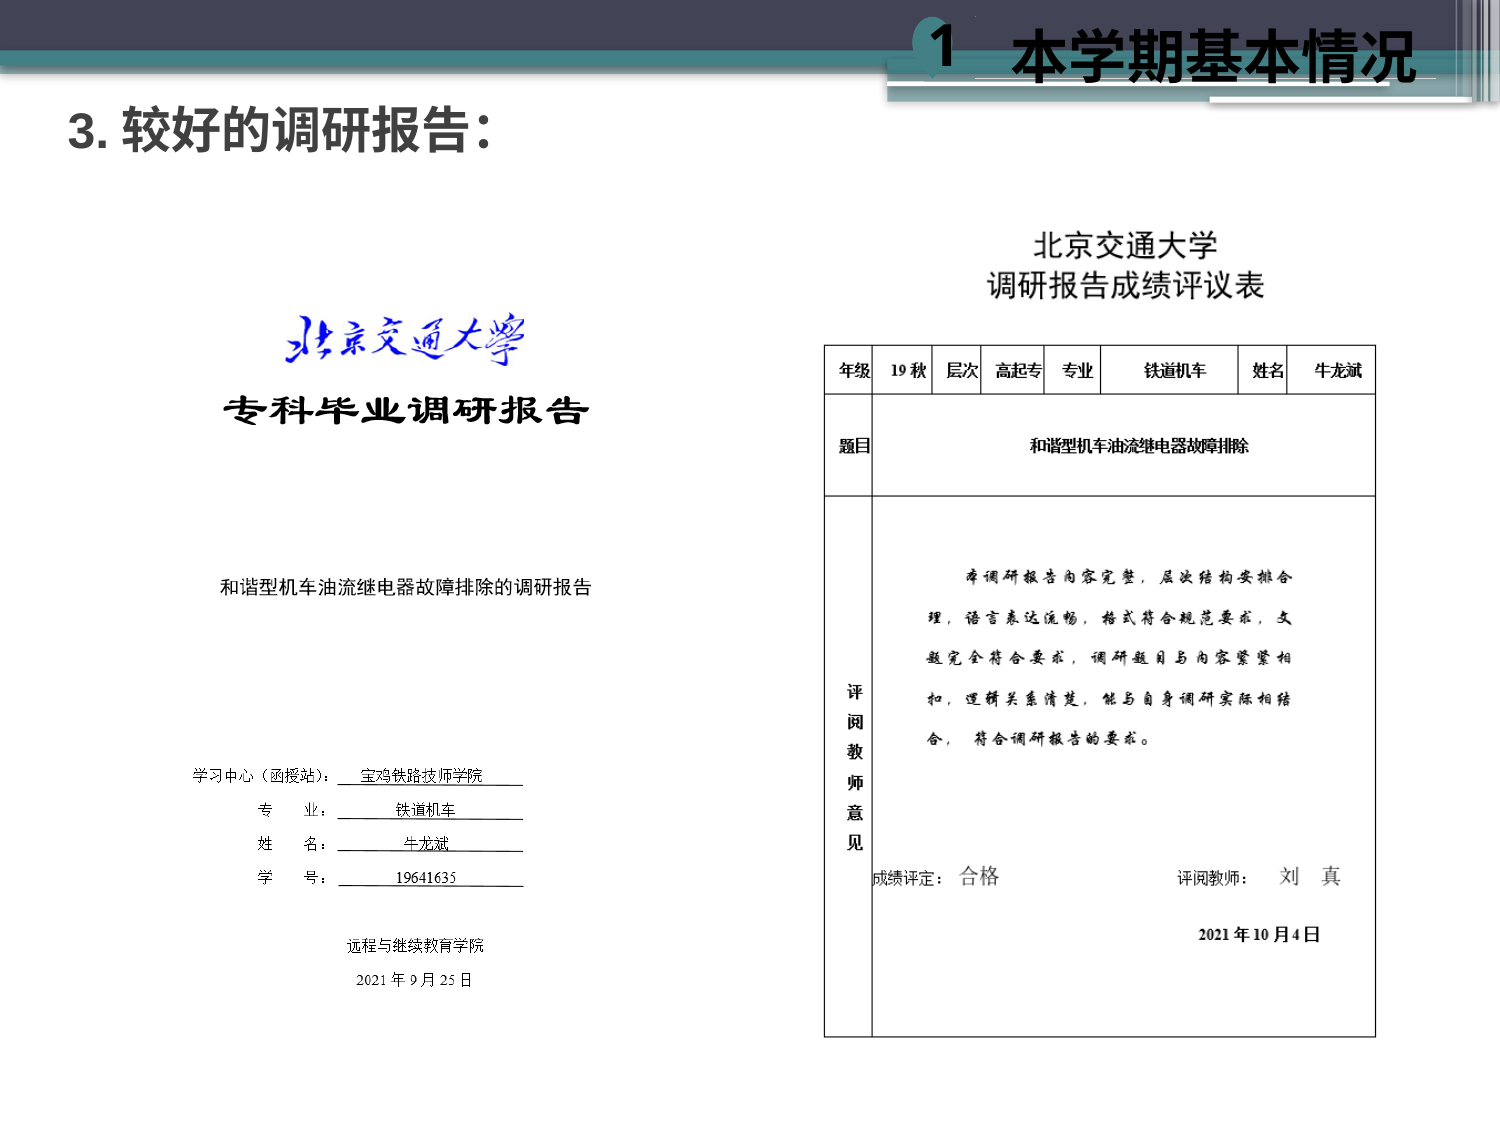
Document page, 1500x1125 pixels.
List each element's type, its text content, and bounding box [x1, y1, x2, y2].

picture [76, 196, 719, 1064]
text_box 1 [912, 16, 953, 79]
text_box 3.较好的调研报告： [53, 91, 803, 167]
picture [784, 213, 1437, 1124]
